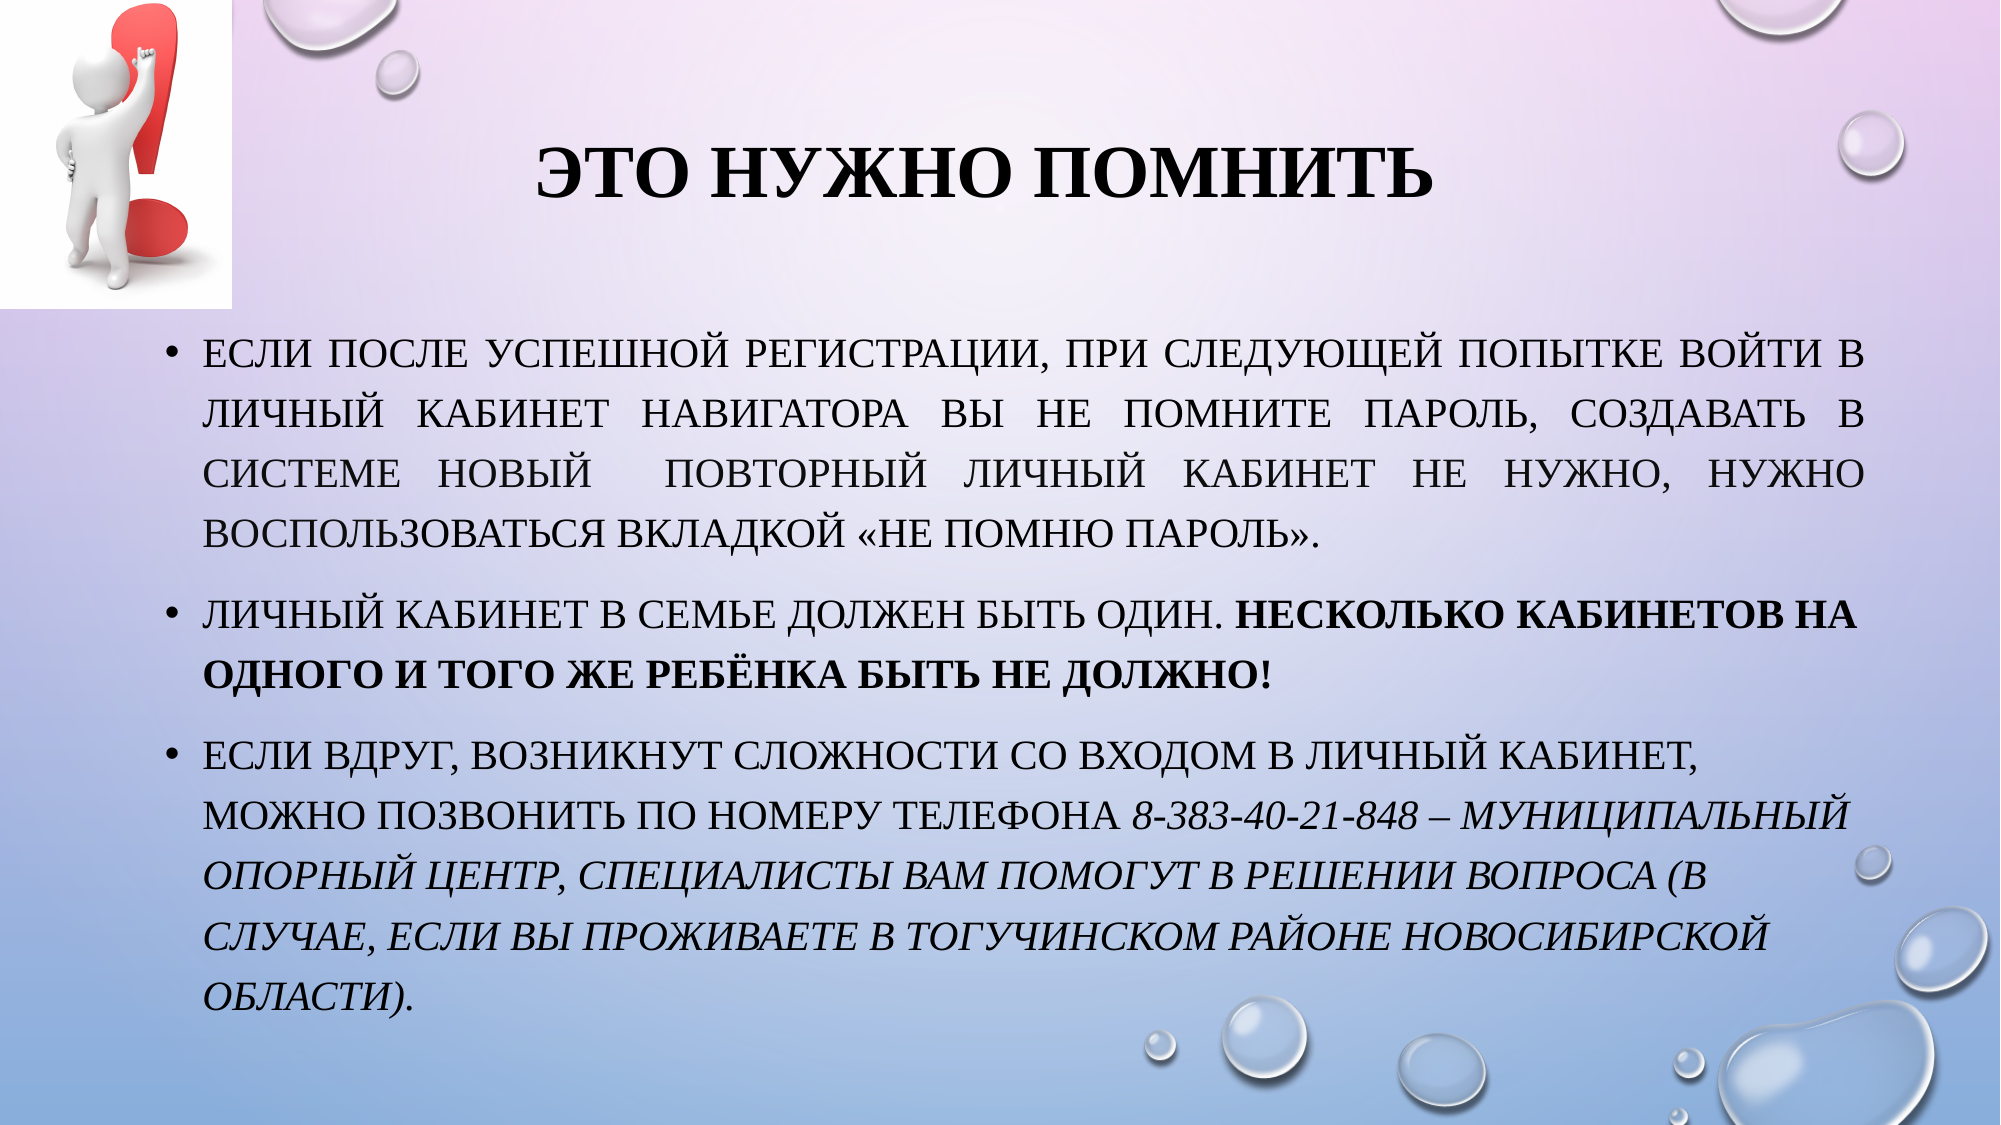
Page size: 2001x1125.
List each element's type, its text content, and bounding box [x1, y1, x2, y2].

list если после успешной регистрации, при следующей попытке войти в личный кабинет Навигатора вы не помните пароль, создавать в системе новый повторный личный кабинет не нужно, нужно воспользоваться вкладкой «Не помню пароль». Личный кабинет в семье должен быть один. Несколько кабинетов на одного и того же ребёнка быть не должно! Если вдруг, возникнут сложности со входом в личный кабинет, можно позвонить по номеру телефона 8-383-40-21-848 – муниципальный опорный центр, специалисты вам помогут в решении вопроса (в случае, если вы проживаете в Тогучинском районе Новосибирской области). [149, 308, 1882, 1030]
title ЭТО нужно помнить [236, 101, 1821, 246]
picture [0, 0, 2000, 1125]
